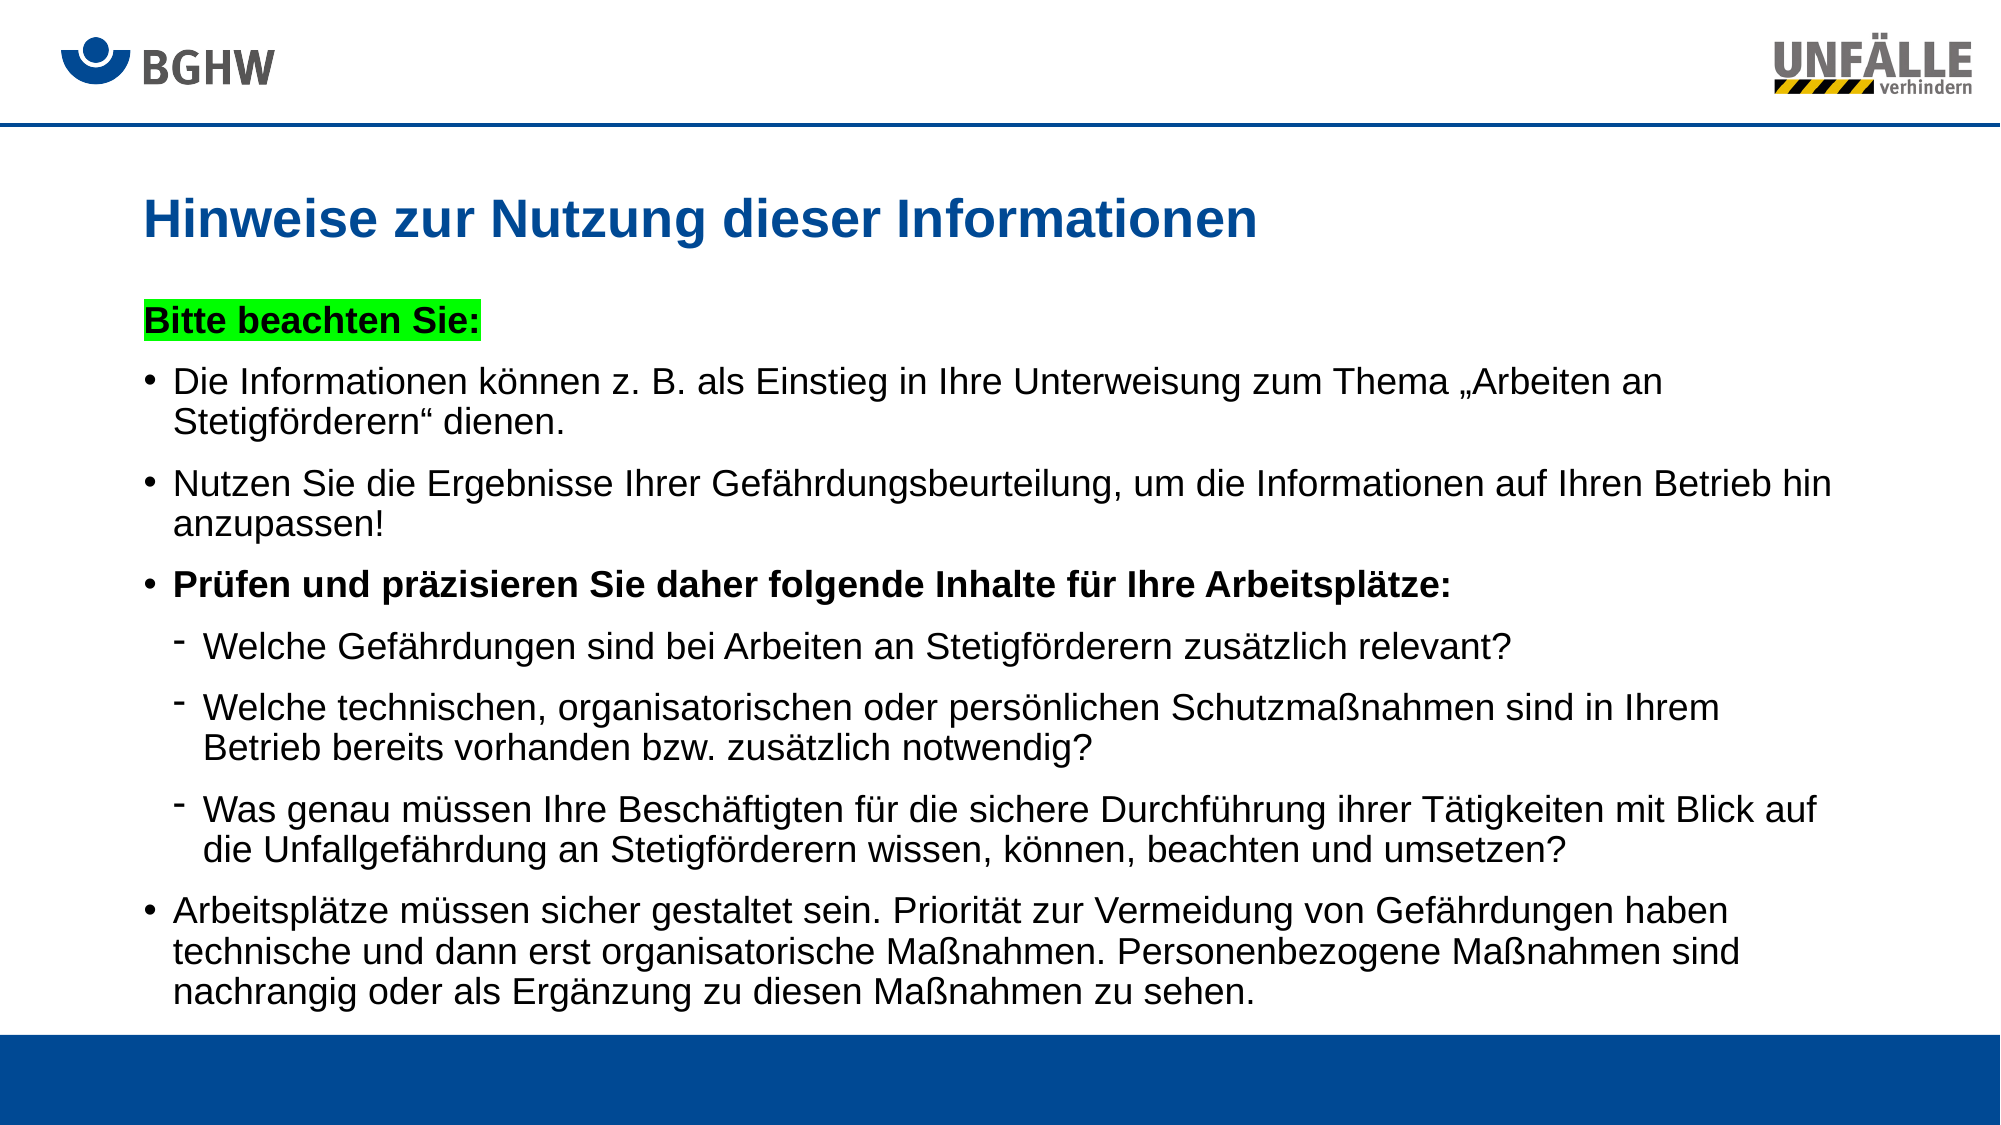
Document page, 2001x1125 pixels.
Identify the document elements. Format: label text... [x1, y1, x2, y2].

picture [61, 37, 275, 85]
title Hinweise zur Nutzung dieser Informationen [143, 190, 1857, 276]
picture [1766, 11, 1984, 107]
list Bitte beachten Sie: Die Informationen können z. B. als Einstieg in Ihre Unterweisung zum Thema „Arbeiten an Stetigförderern“ dienen. Nutzen Sie die Ergebnisse Ihrer Gefährdungsbeurteilung, um die Informationen auf Ihren Betrieb hin anzupassen! Prüfen und präzisieren Sie daher folgende Inhalte für Ihre Arbeitsplätze: Welche Gefährdungen sind bei Arbeiten an Stetigförderern zusätzlich relevant? Welche technischen, organisatorischen oder persönlichen Schutzmaßnahmen sind in Ihrem Betrieb bereits vorhanden bzw. zusätzlich notwendig? Was genau müssen Ihre Beschäftigten für die sichere Durchführung ihrer Tätigkeiten mit Blick auf die Unfallgefährdung an Stetigförderern wissen, können, beachten und umsetzen? Arbeitsplätze müssen sicher gestaltet sein. Priorität zur Vermeidung von Gefährdungen haben technische und dann erst organisatorische Maßnahmen. Personenbezogene Maßnahmen sind nachrangig oder als Ergänzung zu diesen Maßnahmen zu sehen. [143, 300, 1857, 969]
